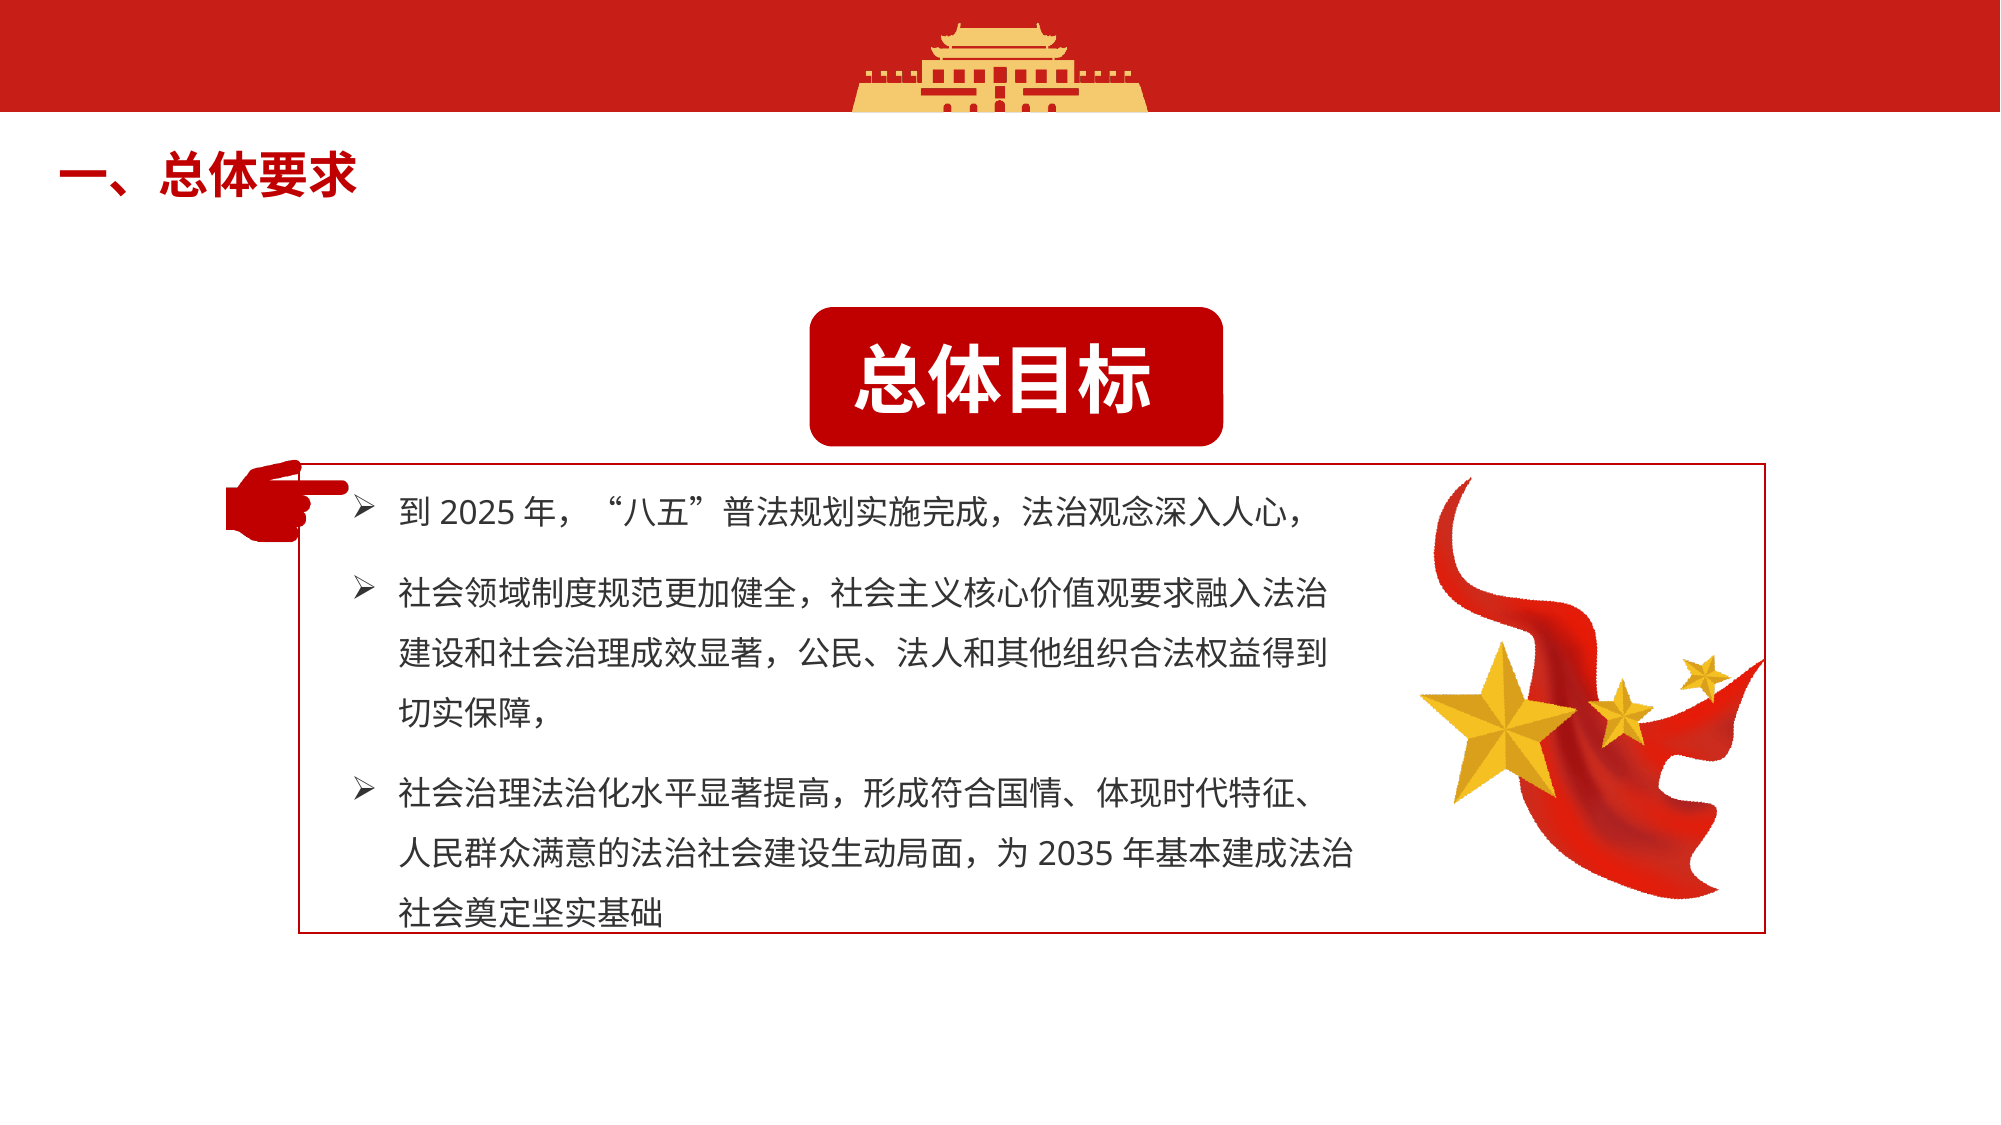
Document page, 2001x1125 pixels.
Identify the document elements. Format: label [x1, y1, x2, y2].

picture [1319, 361, 1899, 989]
text_box [216, 430, 1319, 939]
picture [835, 0, 1165, 163]
text_box [809, 307, 1230, 430]
